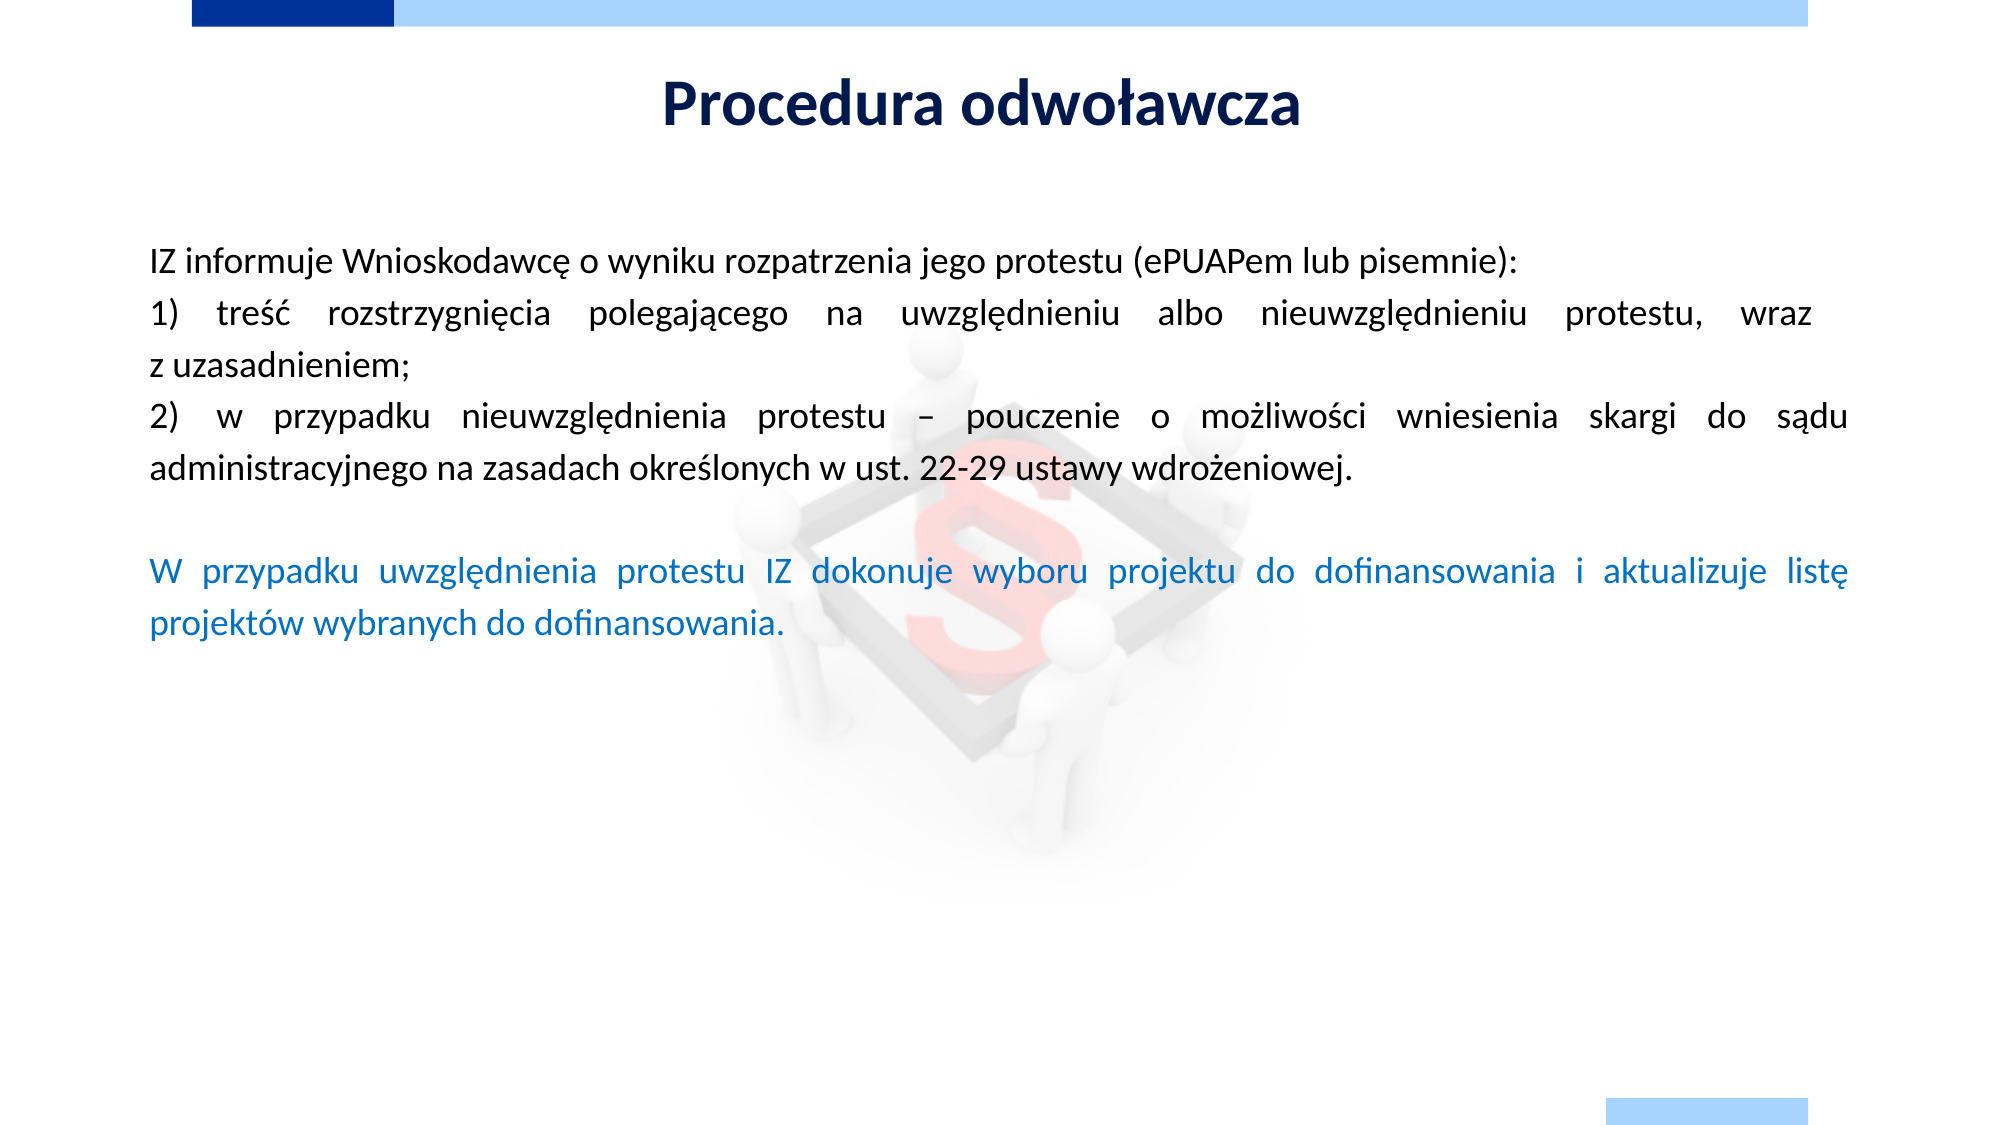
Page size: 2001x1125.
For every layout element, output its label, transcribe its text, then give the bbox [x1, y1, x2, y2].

text_box IZ informuje Wnioskodawcę o wyniku rozpatrzenia jego protestu (ePUAPem lub pisemnie): 1) treść rozstrzygnięcia polegającego na uwzględnieniu albo nieuwzględnieniu protestu, wraz z uzasadnieniem; 2) w przypadku nieuwzględnienia protestu – pouczenie o możliwości wniesienia skargi do sądu administracyjnego na zasadach określonych w ust. 22-29 ustawy wdrożeniowej. W przypadku uwzględnienia protestu IZ dokonuje wyboru projektu do dofinansowania i aktualizuje listę projektów wybranych do dofinansowania. [134, 222, 1866, 651]
text_box Procedura odwoławcza [203, 51, 1763, 146]
picture [657, 262, 1343, 904]
